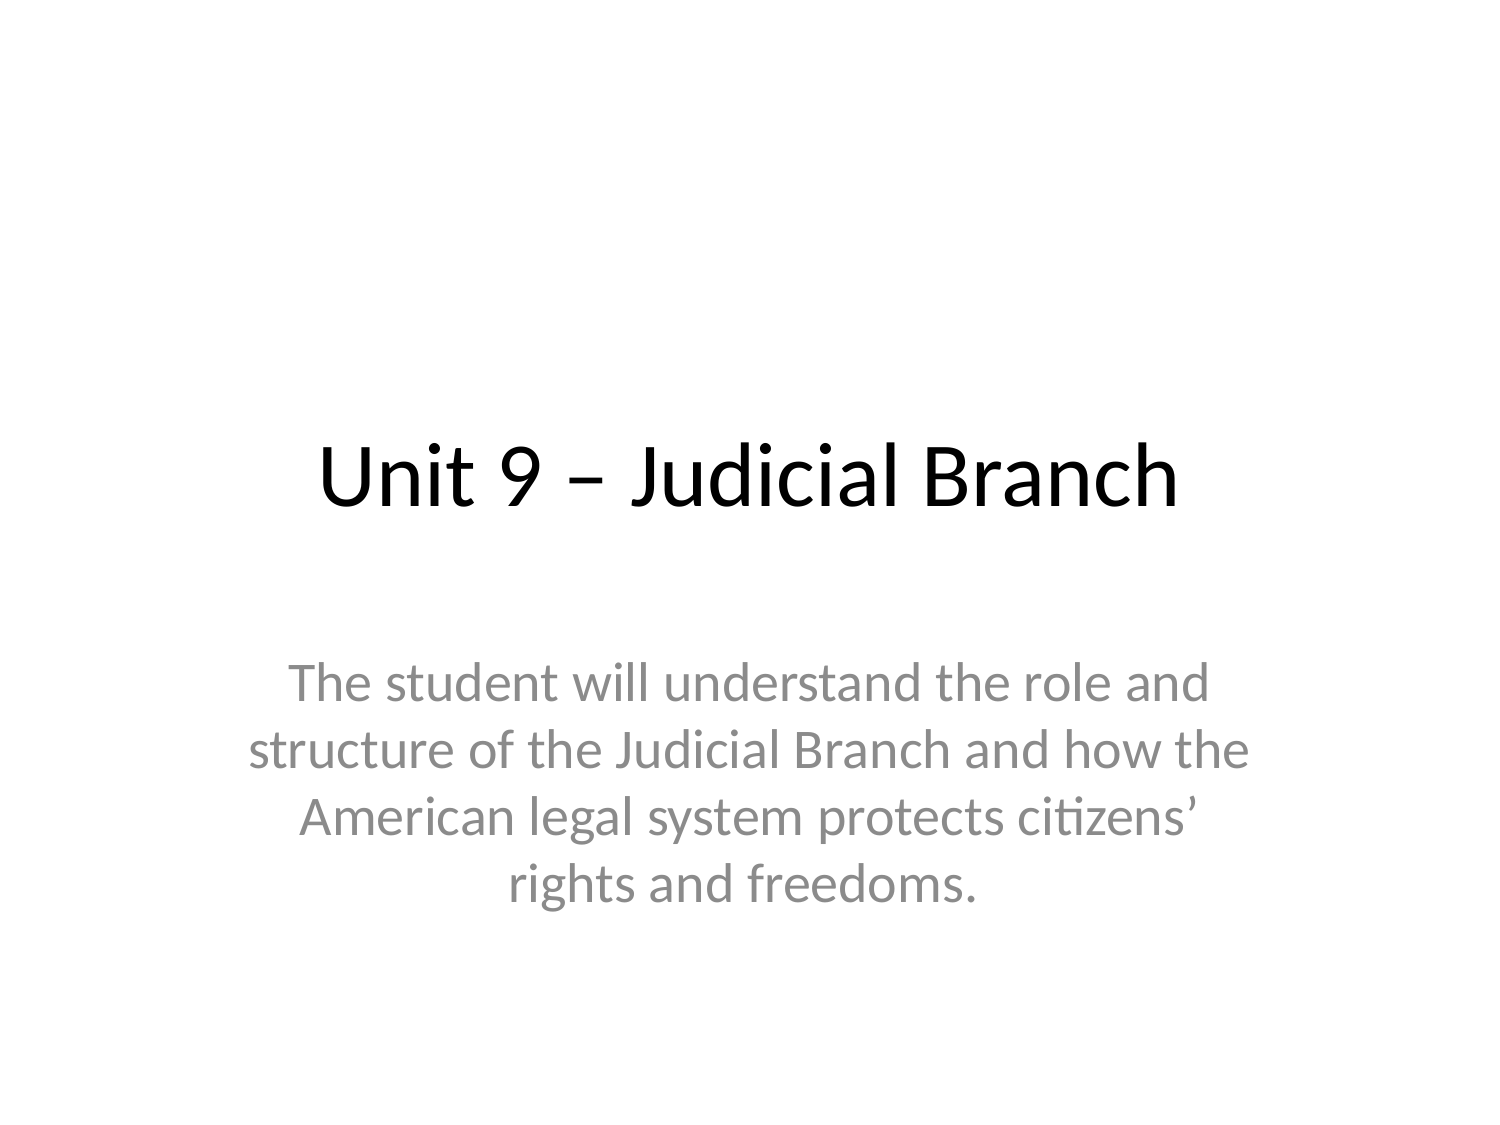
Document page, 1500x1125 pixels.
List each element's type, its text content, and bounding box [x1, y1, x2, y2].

subtitle The student will understand the role and structure of the Judicial Branch and how the American legal system protects citizens’ rights and freedoms. [225, 637, 1275, 925]
title Unit 9 – Judicial Branch [112, 349, 1388, 591]
